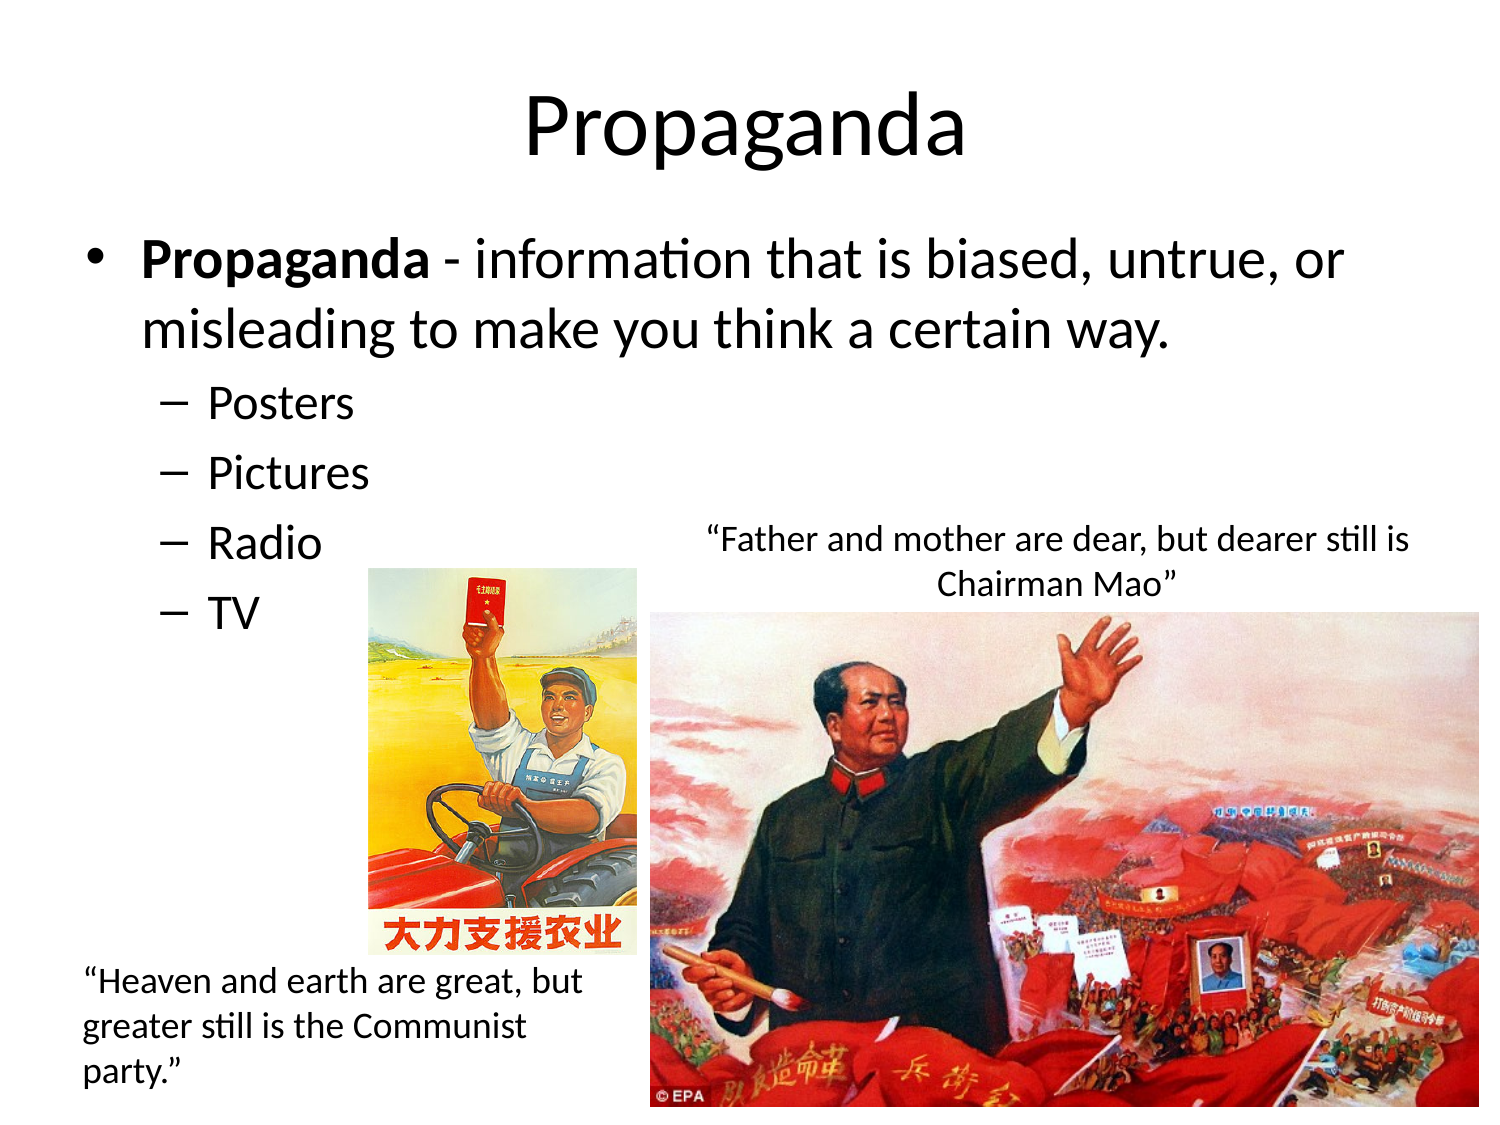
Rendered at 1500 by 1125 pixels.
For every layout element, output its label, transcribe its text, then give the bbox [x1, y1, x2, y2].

picture [649, 612, 1479, 1107]
title Propaganda [71, 24, 1422, 212]
text_box “Father and mother are dear, but dearer still is Chairman Mao” [657, 506, 1458, 610]
text_box “Heaven and earth are great, but greater still is the Communist party.” [67, 948, 618, 1099]
picture [368, 568, 638, 955]
list Propaganda - information that is biased, untrue, or misleading to make you think a certain way. Posters Pictures Radio TV [70, 212, 1433, 700]
